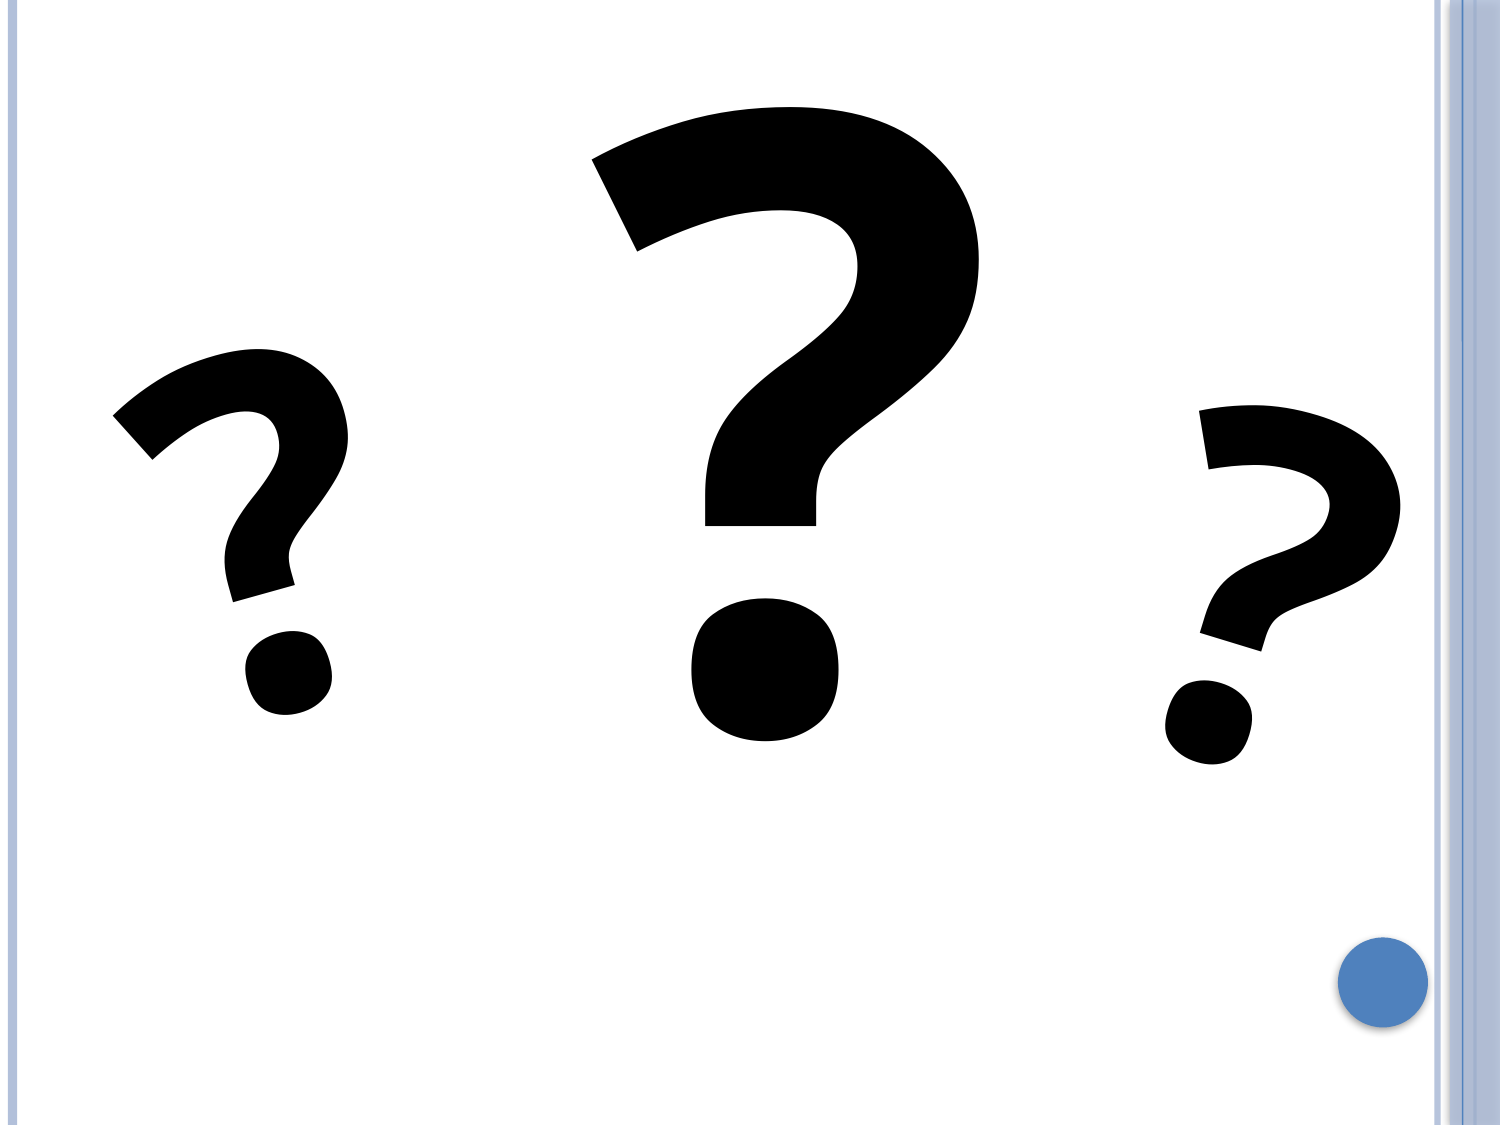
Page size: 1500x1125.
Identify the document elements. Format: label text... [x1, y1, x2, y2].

text_box ? [49, 187, 444, 842]
text_box ? [574, 0, 813, 910]
text_box ? [1055, 238, 1463, 894]
